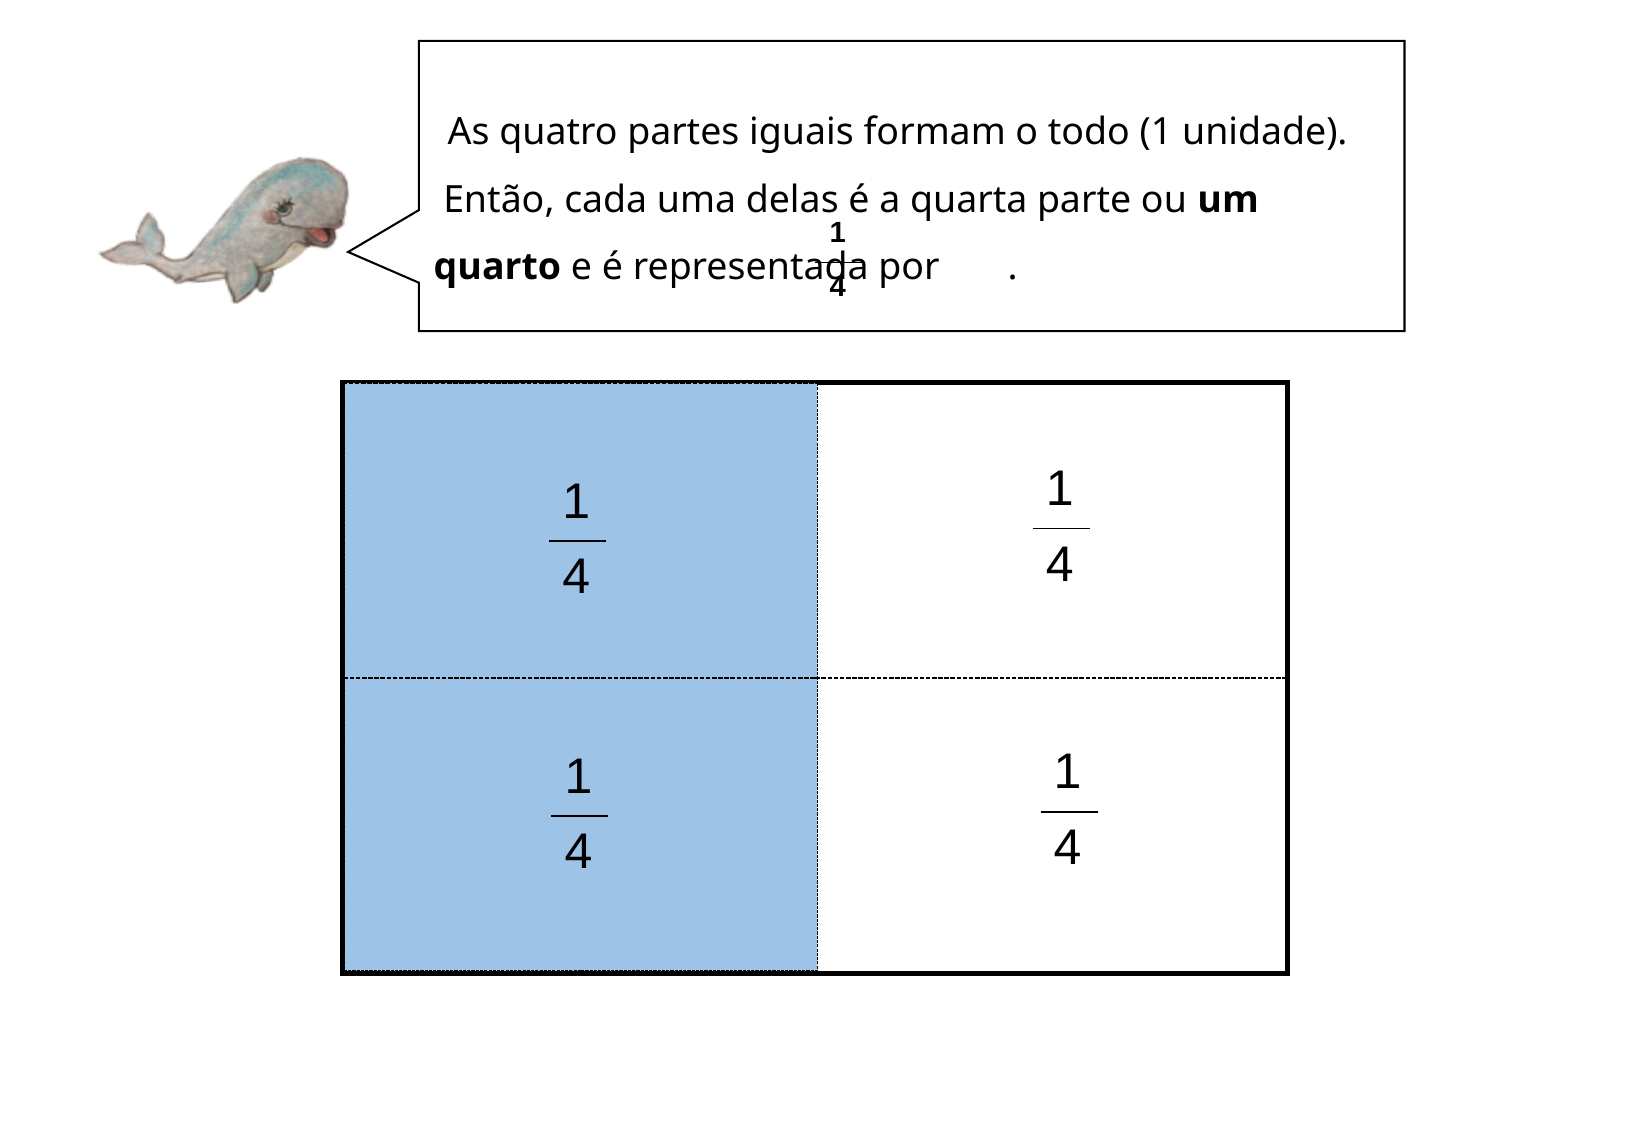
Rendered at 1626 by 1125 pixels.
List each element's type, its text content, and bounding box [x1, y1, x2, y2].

text_box [344, 679, 818, 972]
table_cell 4 [1041, 813, 1098, 887]
table_header 1 [551, 741, 608, 815]
table_cell 4 [551, 817, 608, 892]
text_box [341, 679, 1288, 974]
text_box [341, 382, 1288, 679]
table_header 1 [1041, 736, 1098, 811]
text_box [418, 40, 1405, 332]
picture [78, 145, 378, 319]
table_cell 4 [1033, 529, 1090, 604]
table_header 1 [549, 466, 606, 540]
table_header 1 [1033, 453, 1090, 528]
table_cell 4 [549, 542, 606, 617]
